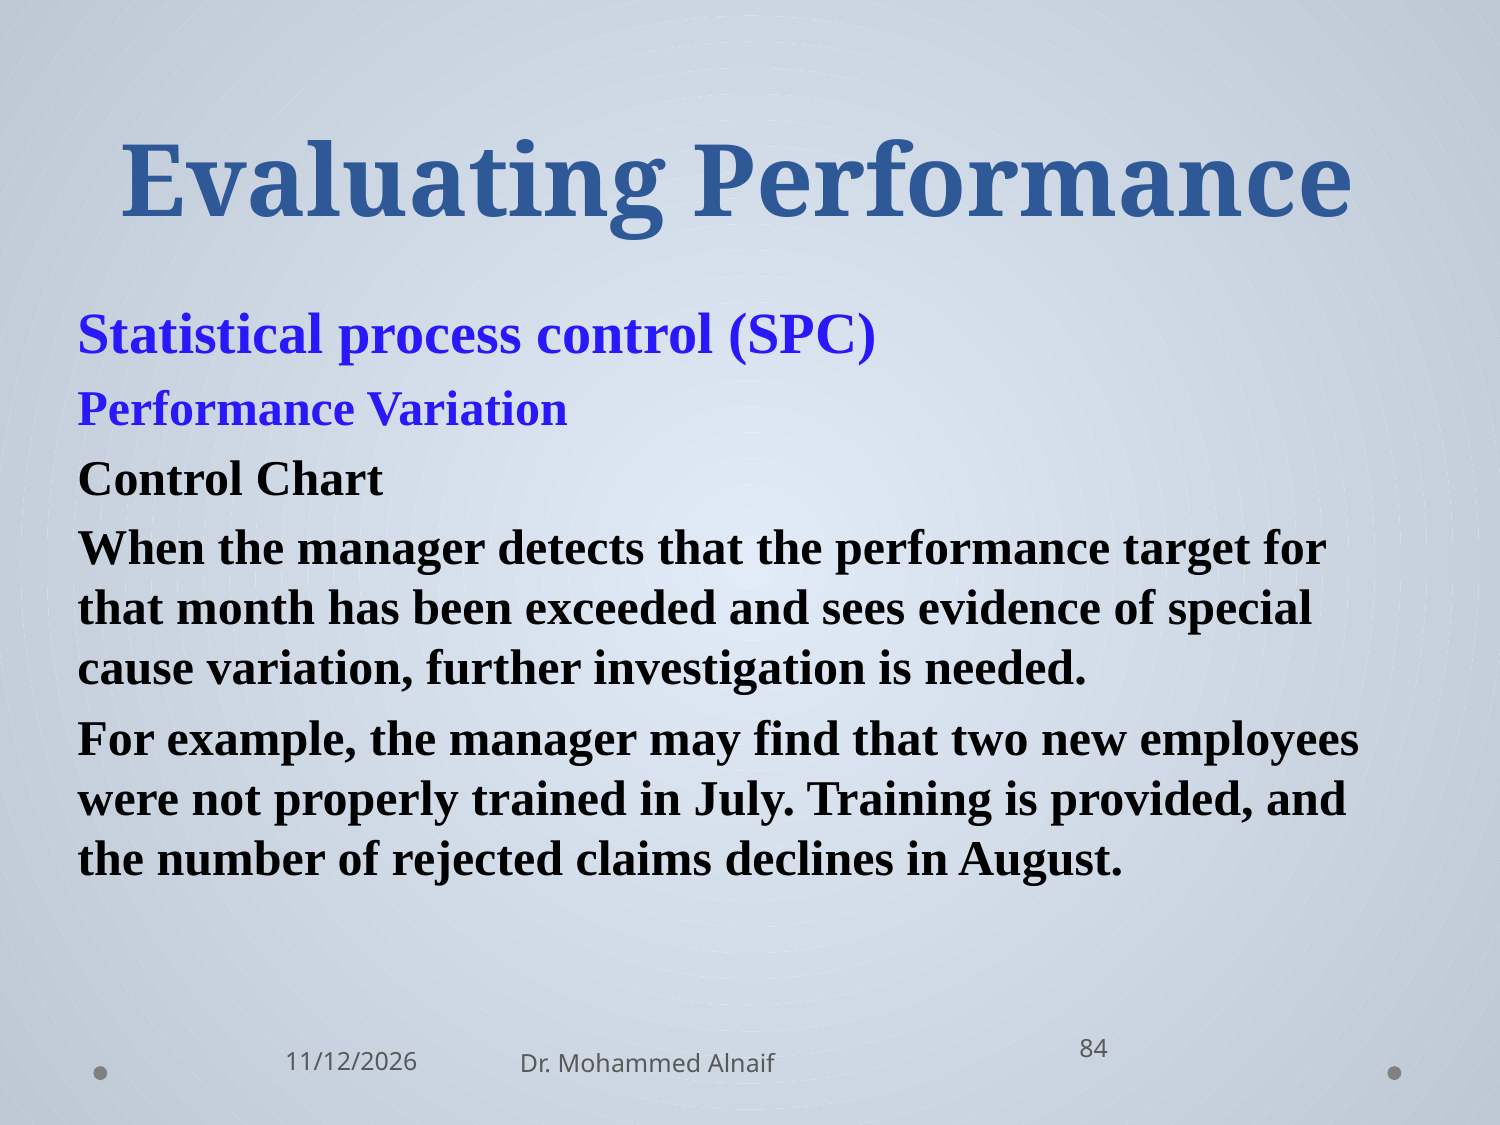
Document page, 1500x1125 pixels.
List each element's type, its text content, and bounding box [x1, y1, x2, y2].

slide_number 84 [1074, 1012, 1425, 1088]
footer Dr. Mohammed Alnaif [512, 1025, 988, 1100]
title Evaluating Performance [100, 78, 1376, 244]
subtitle Statistical process control (SPC) Performance Variation Control Chart When the manager detects that the performance target for that month has been exceeded and sees evidence of special cause variation, further investigation is needed. For example, the manager may find that two new employees were not properly trained in July. Training is provided, and the number of rejected claims declines in August. [62, 287, 1438, 1013]
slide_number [75, 1025, 425, 1100]
